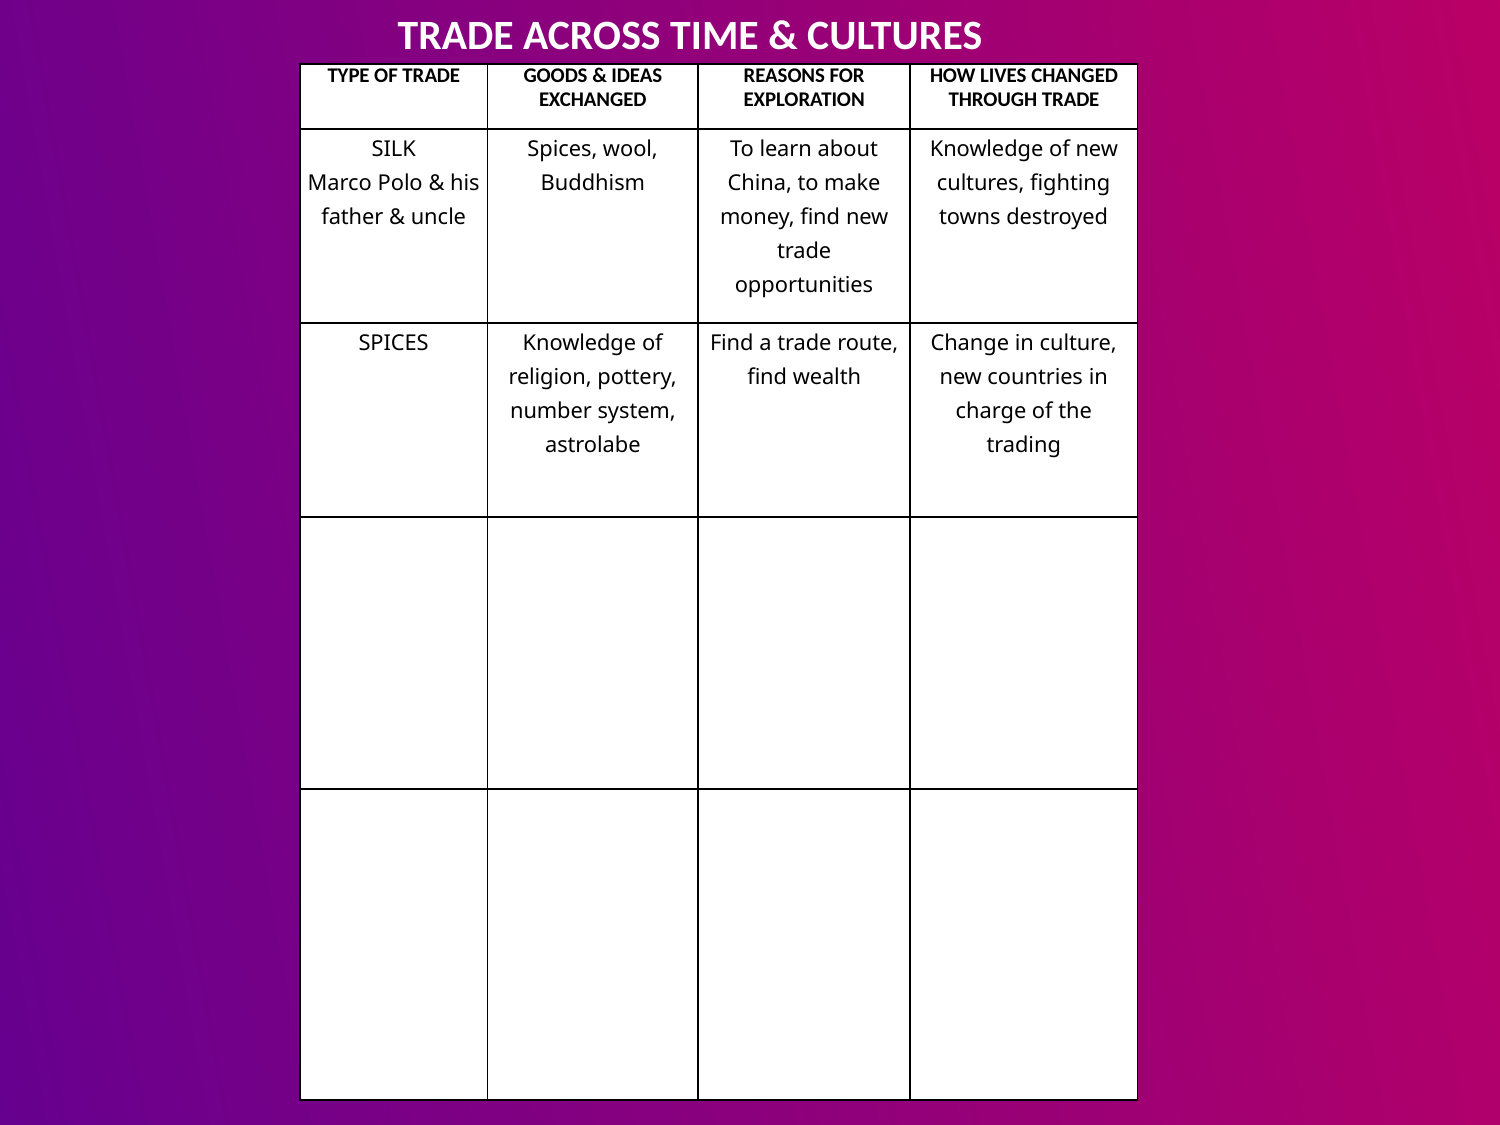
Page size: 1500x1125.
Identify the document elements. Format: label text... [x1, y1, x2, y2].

table_cell Knowledge of new cultures, fighting towns destroyed [911, 130, 1137, 322]
table_cell Find a trade route, find wealth [699, 324, 909, 516]
table_cell [301, 790, 487, 1099]
table_cell SPICES [301, 324, 487, 516]
table_cell Change in culture, new countries in charge of the trading [911, 324, 1137, 516]
text_box TRADE ACROSS TIME & CULTURES [382, 0, 998, 63]
table_cell Spices, wool, Buddhism [488, 130, 697, 322]
table_cell [911, 790, 1137, 1099]
table_header HOW LIVES CHANGED THROUGH TRADE [911, 65, 1137, 128]
table_cell [488, 790, 697, 1099]
table_cell Knowledge of religion, pottery, number system, astrolabe [488, 324, 697, 516]
table_cell [699, 518, 909, 788]
table_cell [699, 790, 909, 1099]
table_header TYPE OF TRADE [301, 65, 487, 128]
table_cell To learn about China, to make money, find new trade opportunities [699, 130, 909, 322]
table_cell [488, 518, 697, 788]
table_cell [301, 518, 487, 788]
table_header REASONS FOR EXPLORATION [699, 65, 909, 128]
table_cell [911, 518, 1137, 788]
table_header GOODS & IDEAS EXCHANGED [488, 65, 697, 128]
table_cell SILK Marco Polo & his father & uncle [301, 130, 487, 322]
